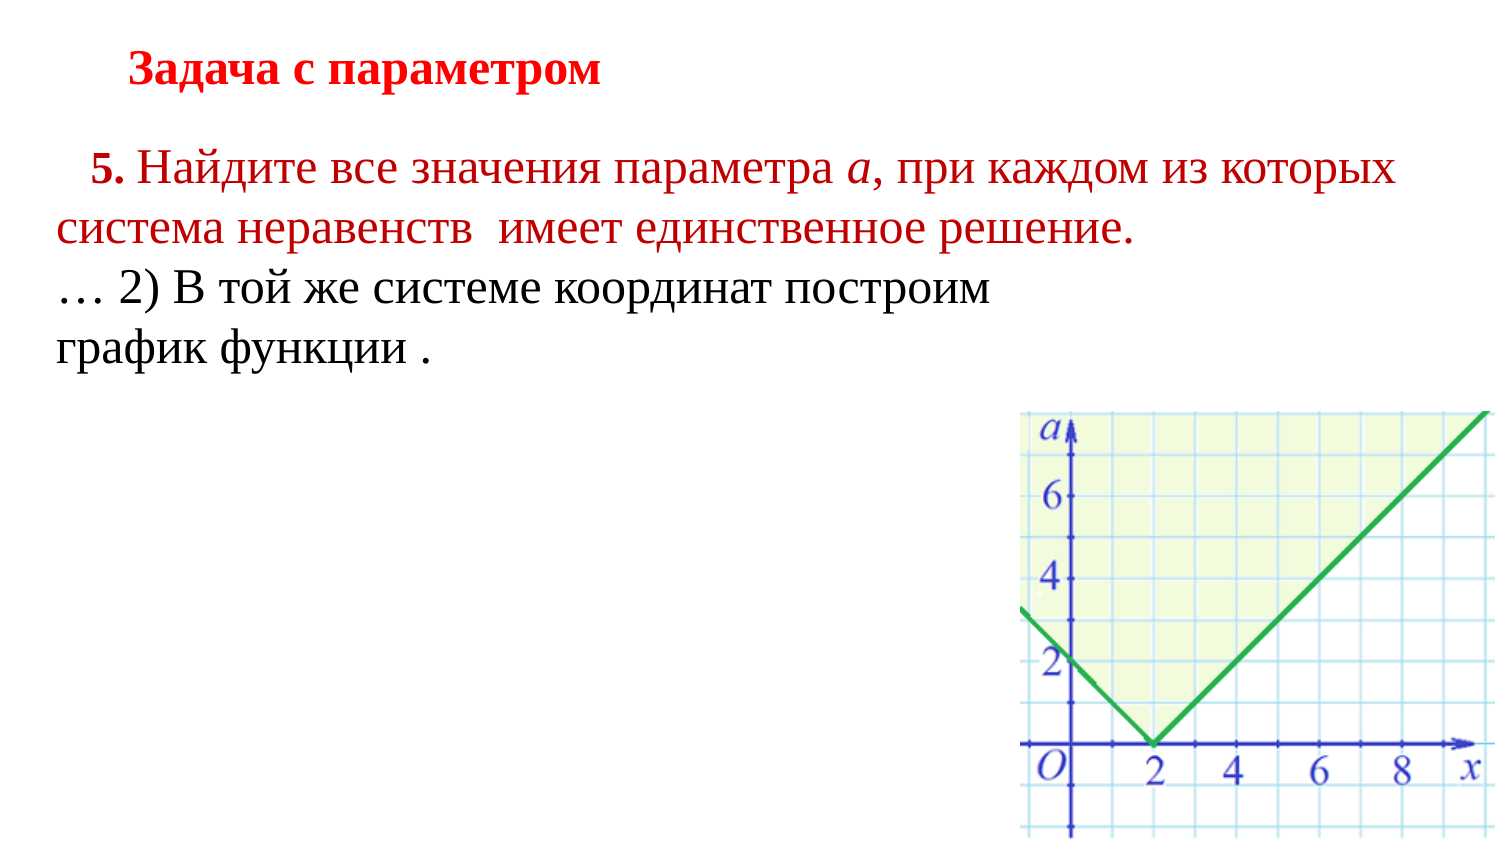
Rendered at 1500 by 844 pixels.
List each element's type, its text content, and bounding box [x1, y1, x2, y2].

title Задача с параметром [112, 32, 1376, 103]
subtitle [41, 150, 1471, 800]
picture [1020, 411, 1495, 844]
